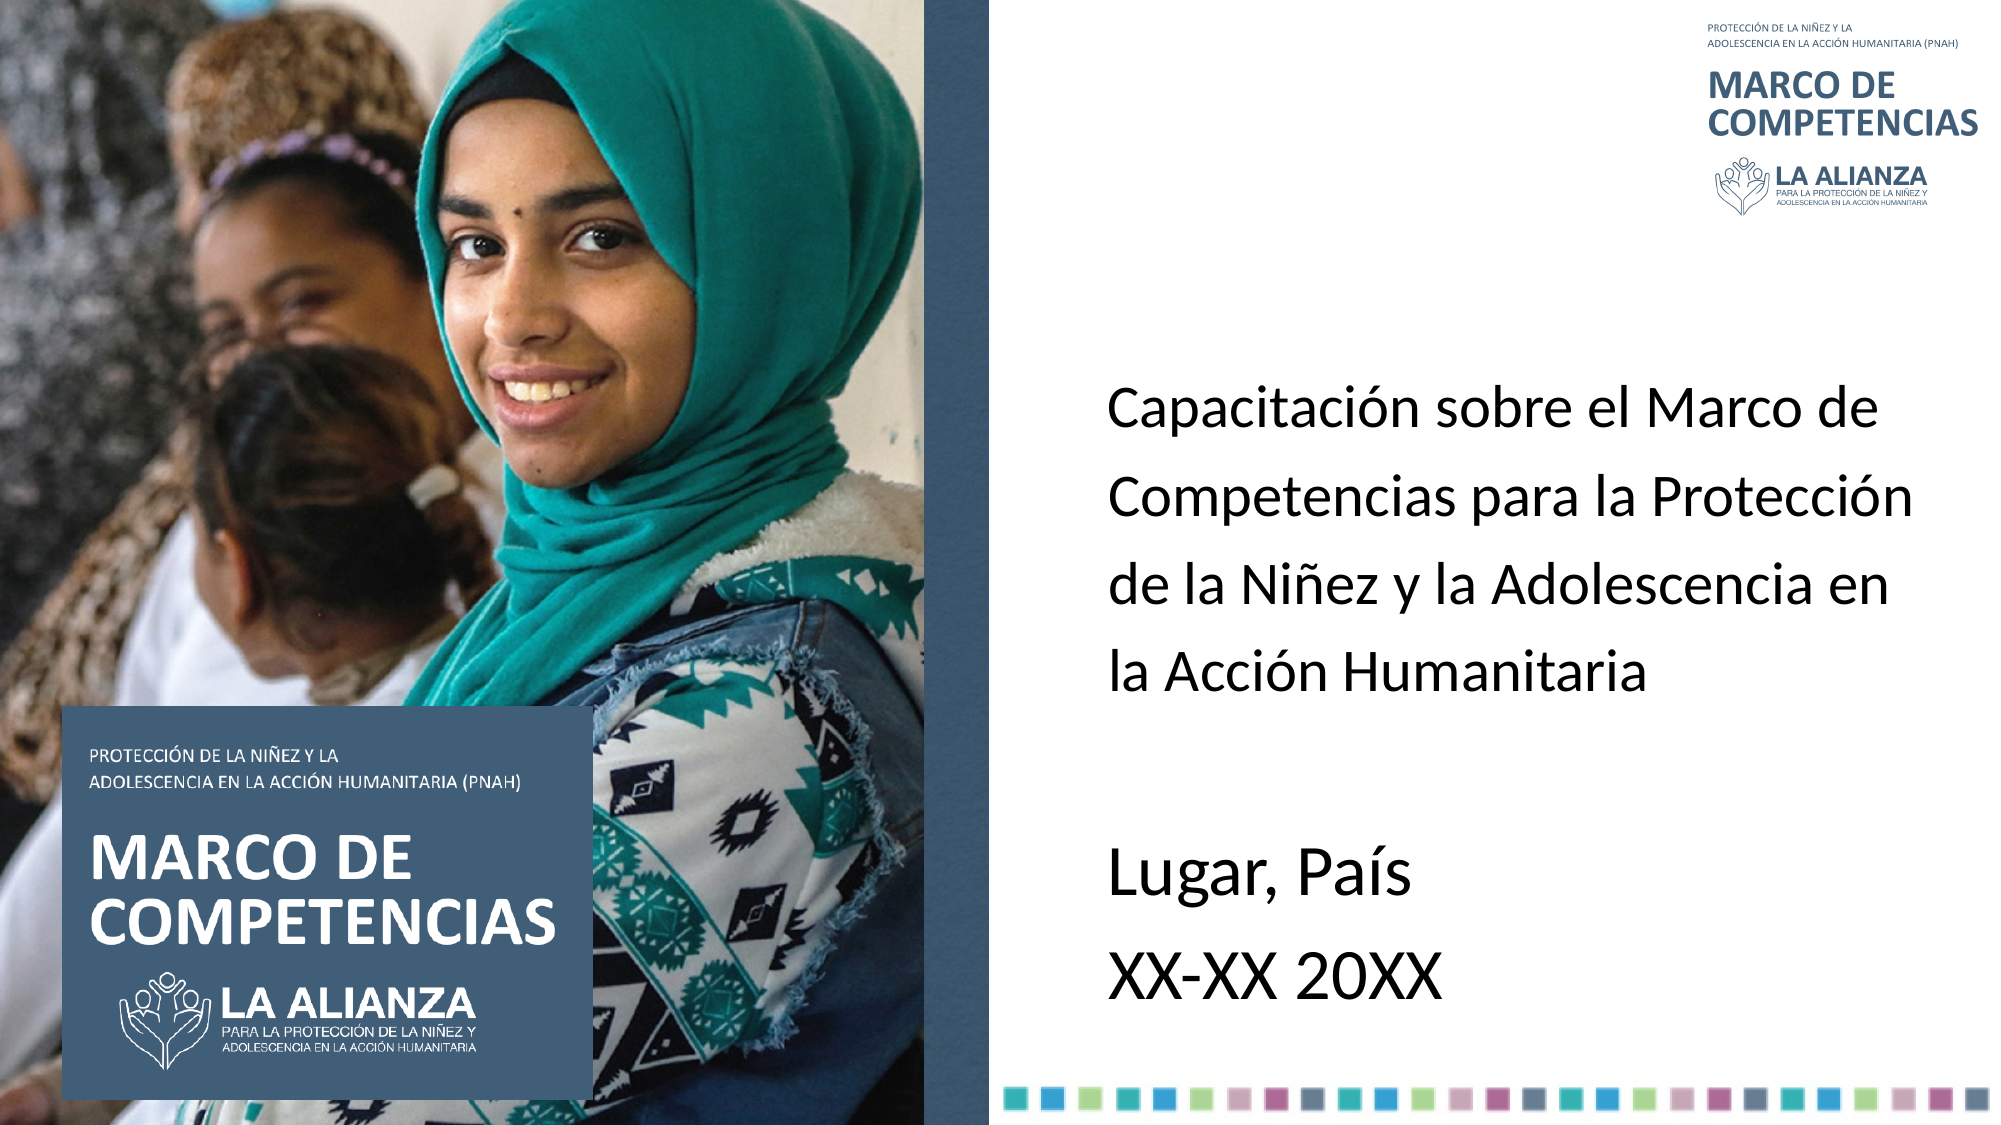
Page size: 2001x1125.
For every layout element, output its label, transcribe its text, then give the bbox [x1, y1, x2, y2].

picture [1691, 0, 2000, 229]
subtitle Capacitación sobre el Marco de Competencias para la Protección de la Niñez y la Adolescencia en la Acción Humanitaria Lugar, País XX-XX 20XX [1060, 297, 1938, 1057]
picture [0, 0, 989, 1125]
picture [993, 1074, 2000, 1125]
